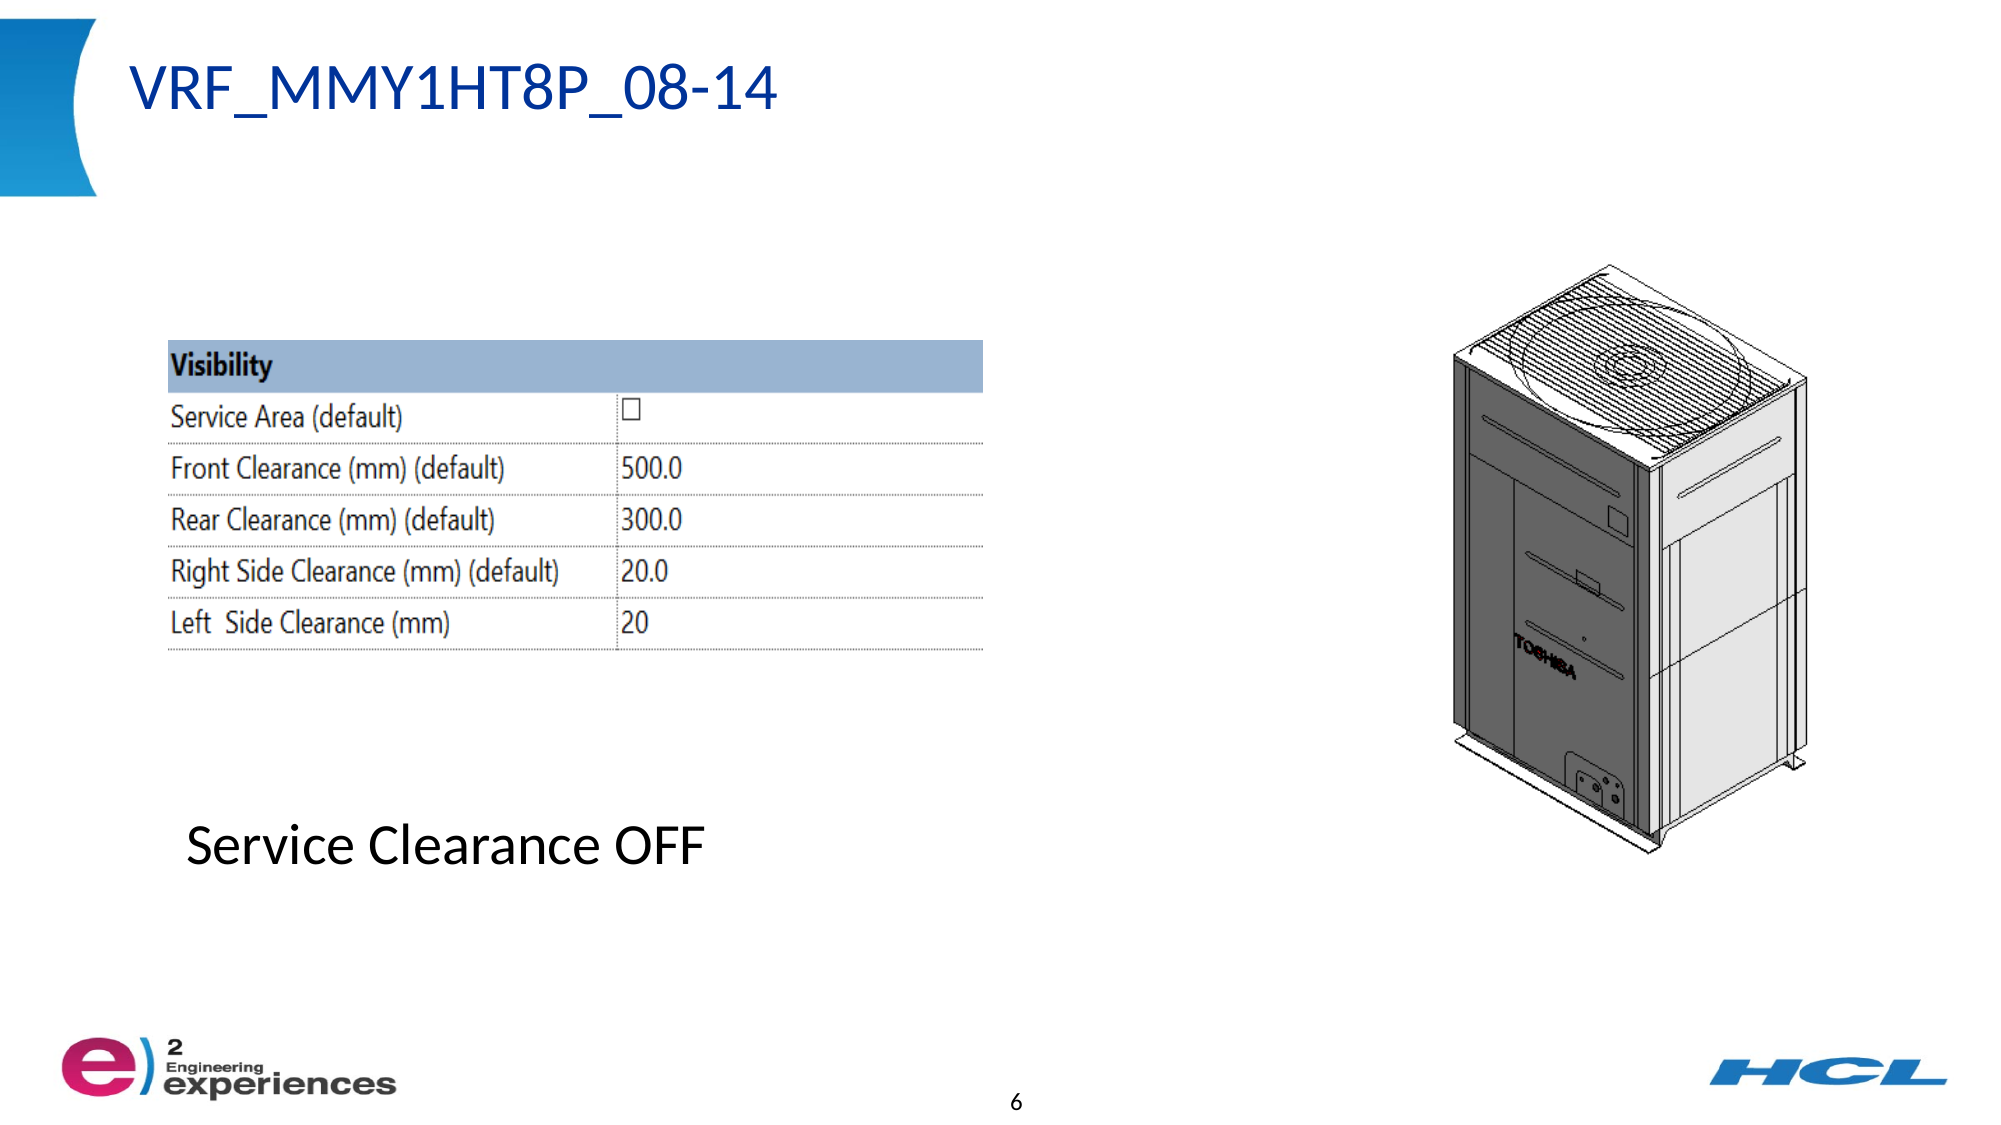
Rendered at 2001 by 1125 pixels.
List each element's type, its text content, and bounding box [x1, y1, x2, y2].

picture [0, 0, 2000, 1125]
text_box VRF_MMY1HT8P_08-14 [114, 35, 794, 131]
text_box Service Clearance OFF [171, 798, 722, 884]
